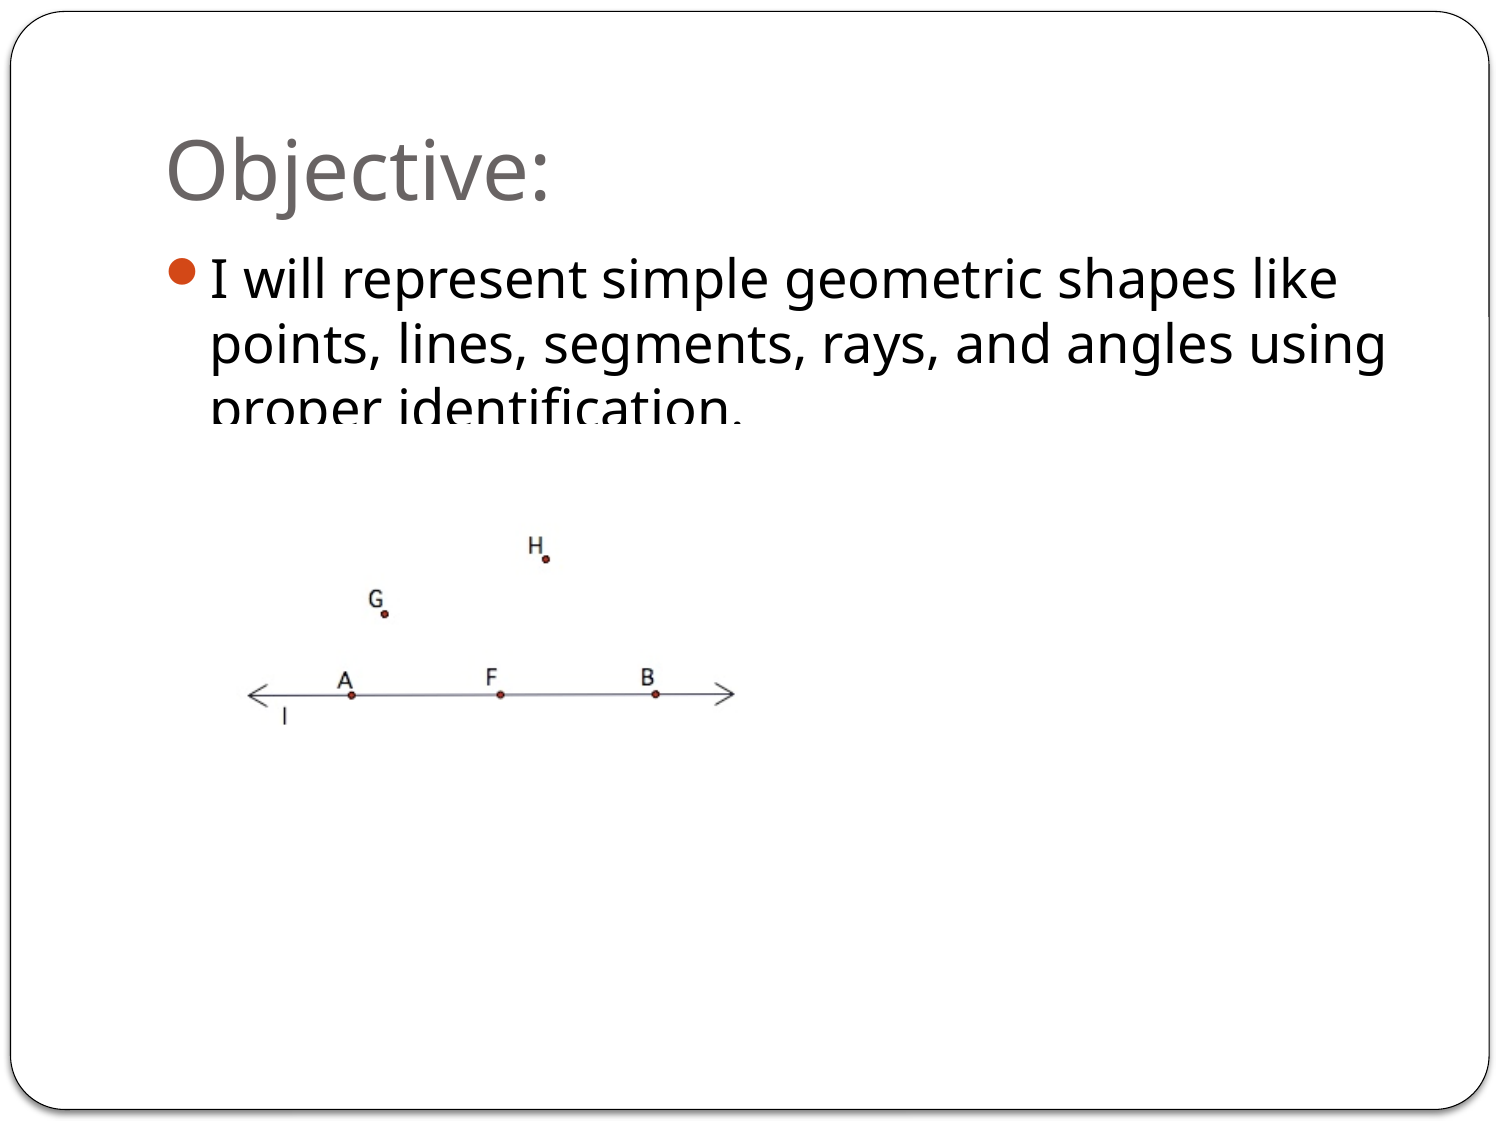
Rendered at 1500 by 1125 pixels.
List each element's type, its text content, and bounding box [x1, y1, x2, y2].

list I will represent simple geometric shapes like points, lines, segments, rays, and angles using proper identification. [150, 237, 1425, 988]
title Objective: [150, 45, 1425, 233]
picture [212, 424, 763, 855]
